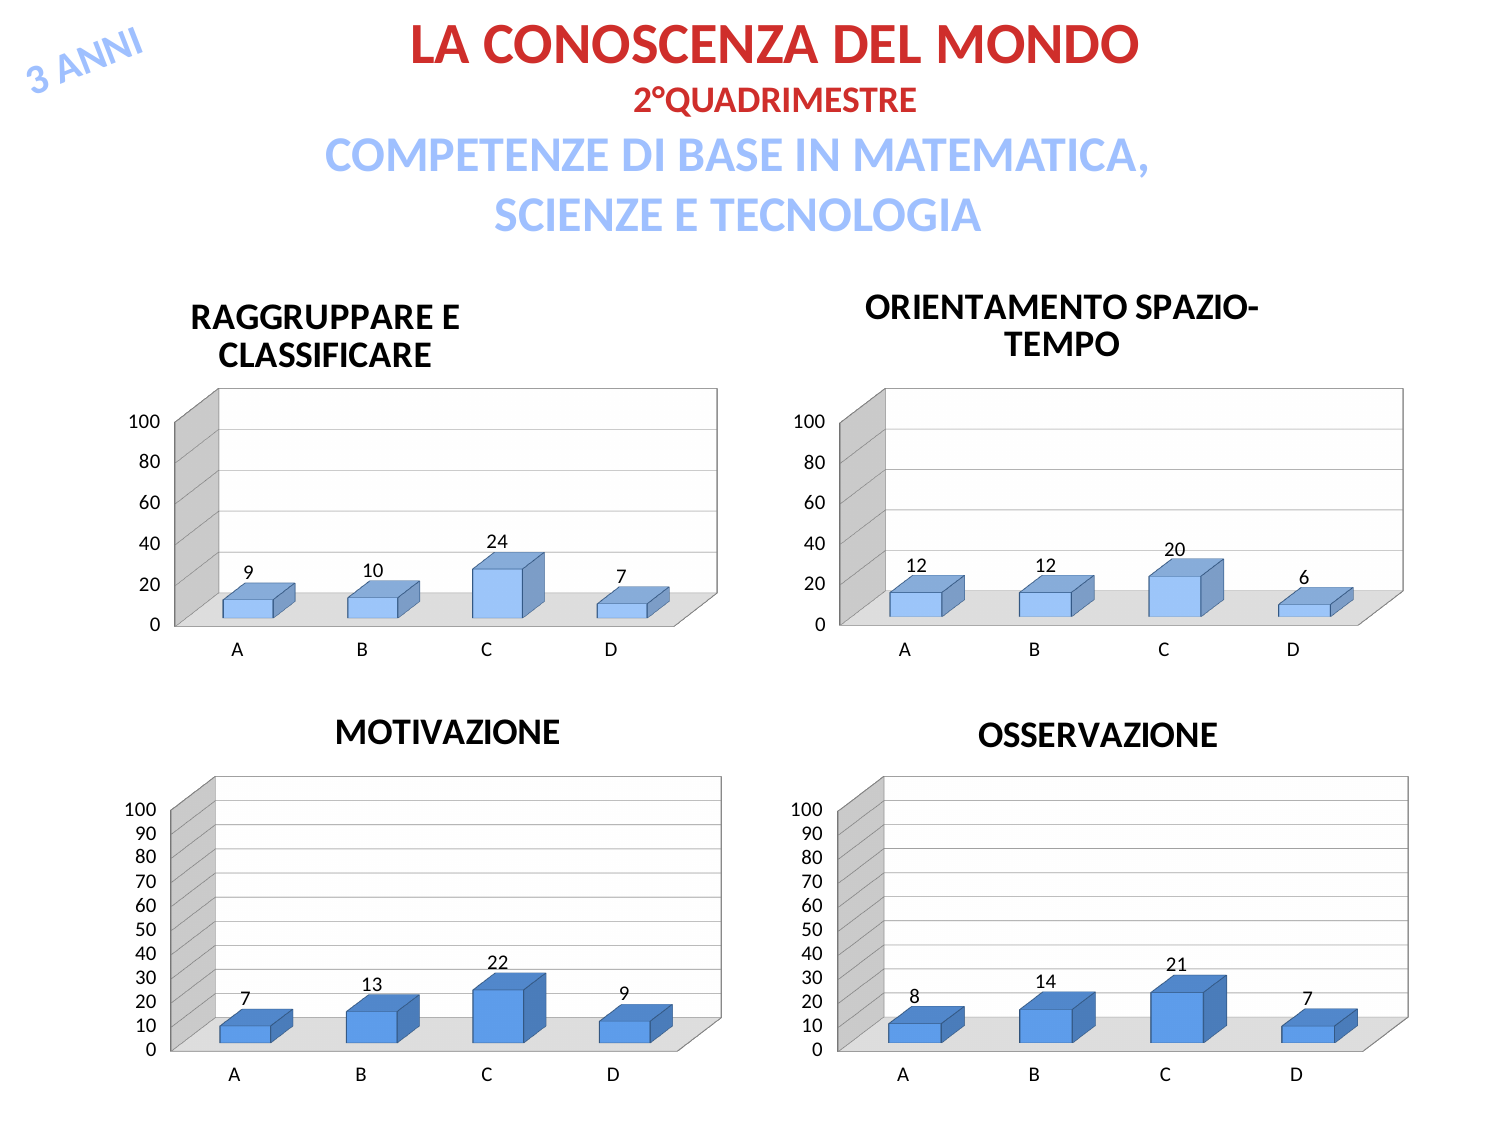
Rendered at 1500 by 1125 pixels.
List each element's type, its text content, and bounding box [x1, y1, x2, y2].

chart [775, 692, 1424, 1095]
chart [775, 266, 1422, 670]
chart [106, 266, 739, 670]
text_box LA CONOSCENZA DEL MONDO 2°QUADRIMESTRE [395, 0, 1156, 113]
text_box Competenze di base in matematica, scienze e tecnologia [277, 113, 1199, 249]
text_box 3 ANNI [0, 0, 166, 117]
chart [106, 692, 739, 1095]
